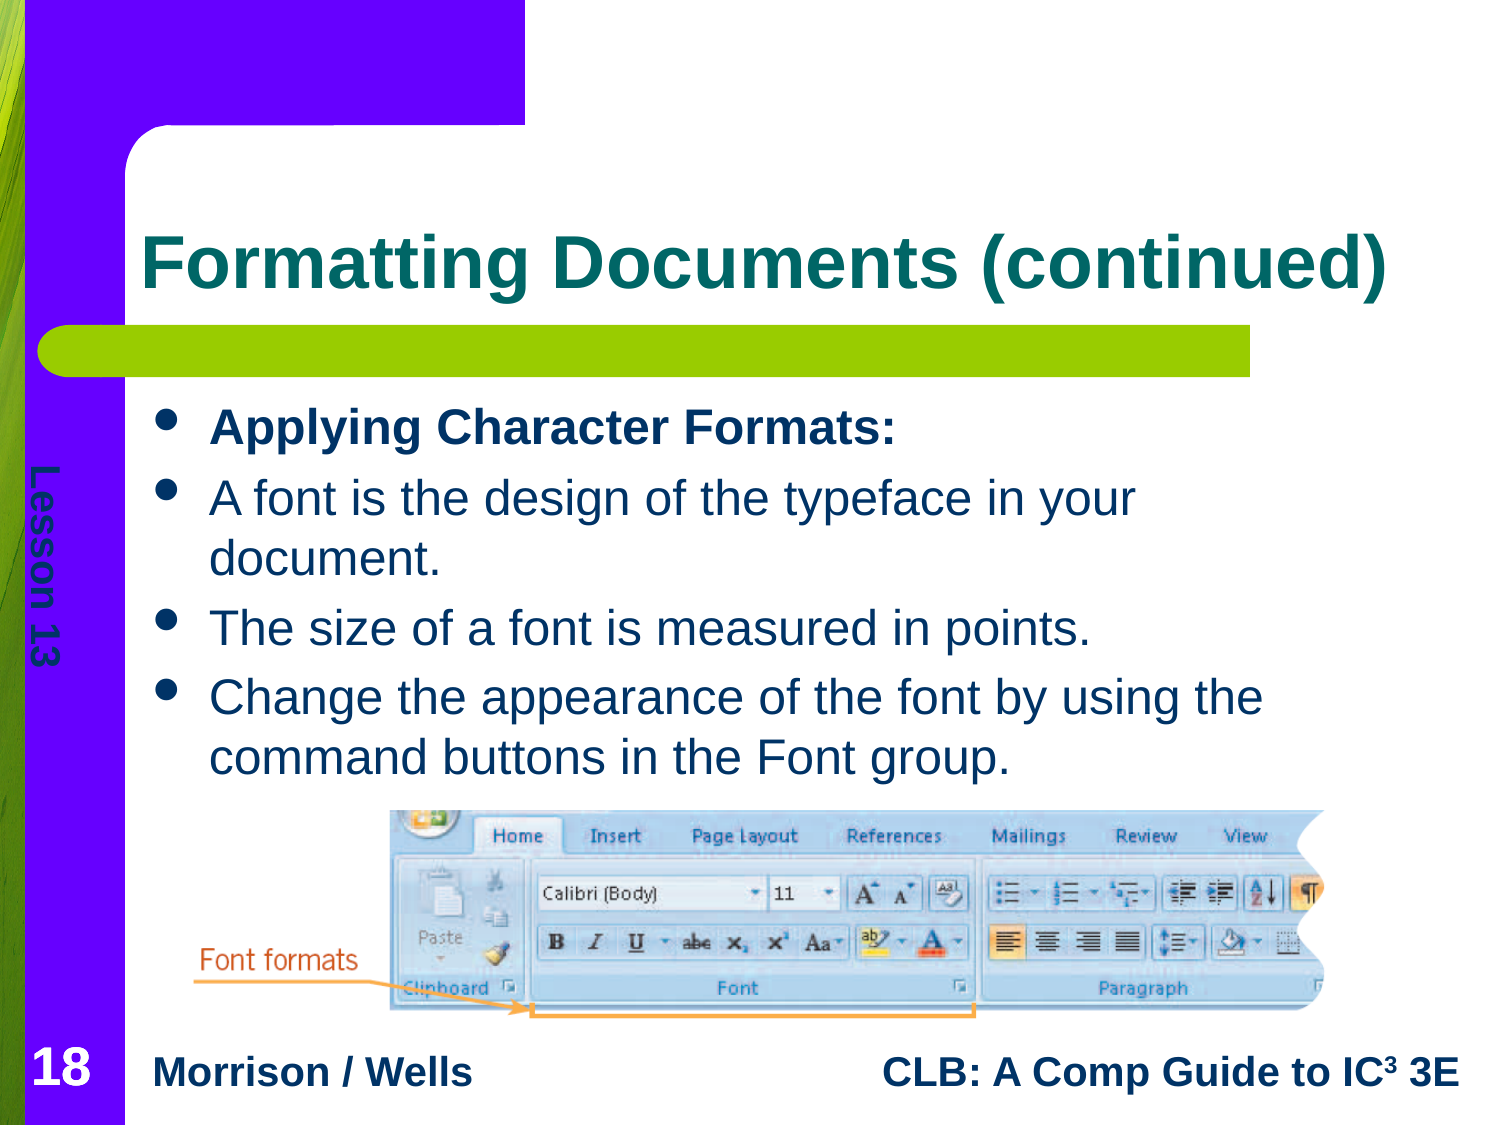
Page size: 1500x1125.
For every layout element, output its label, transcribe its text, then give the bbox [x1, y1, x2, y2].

picture [187, 799, 1333, 1026]
list Applying Character Formats: A font is the design of the typeface in your document. The size of a font is measured in points. Change the appearance of the font by using the command buttons in the Font group. [137, 387, 1376, 1013]
picture [0, 0, 25, 1125]
title Formatting Documents (continued) [124, 124, 1426, 313]
text_box 18 [13, 1023, 111, 1105]
